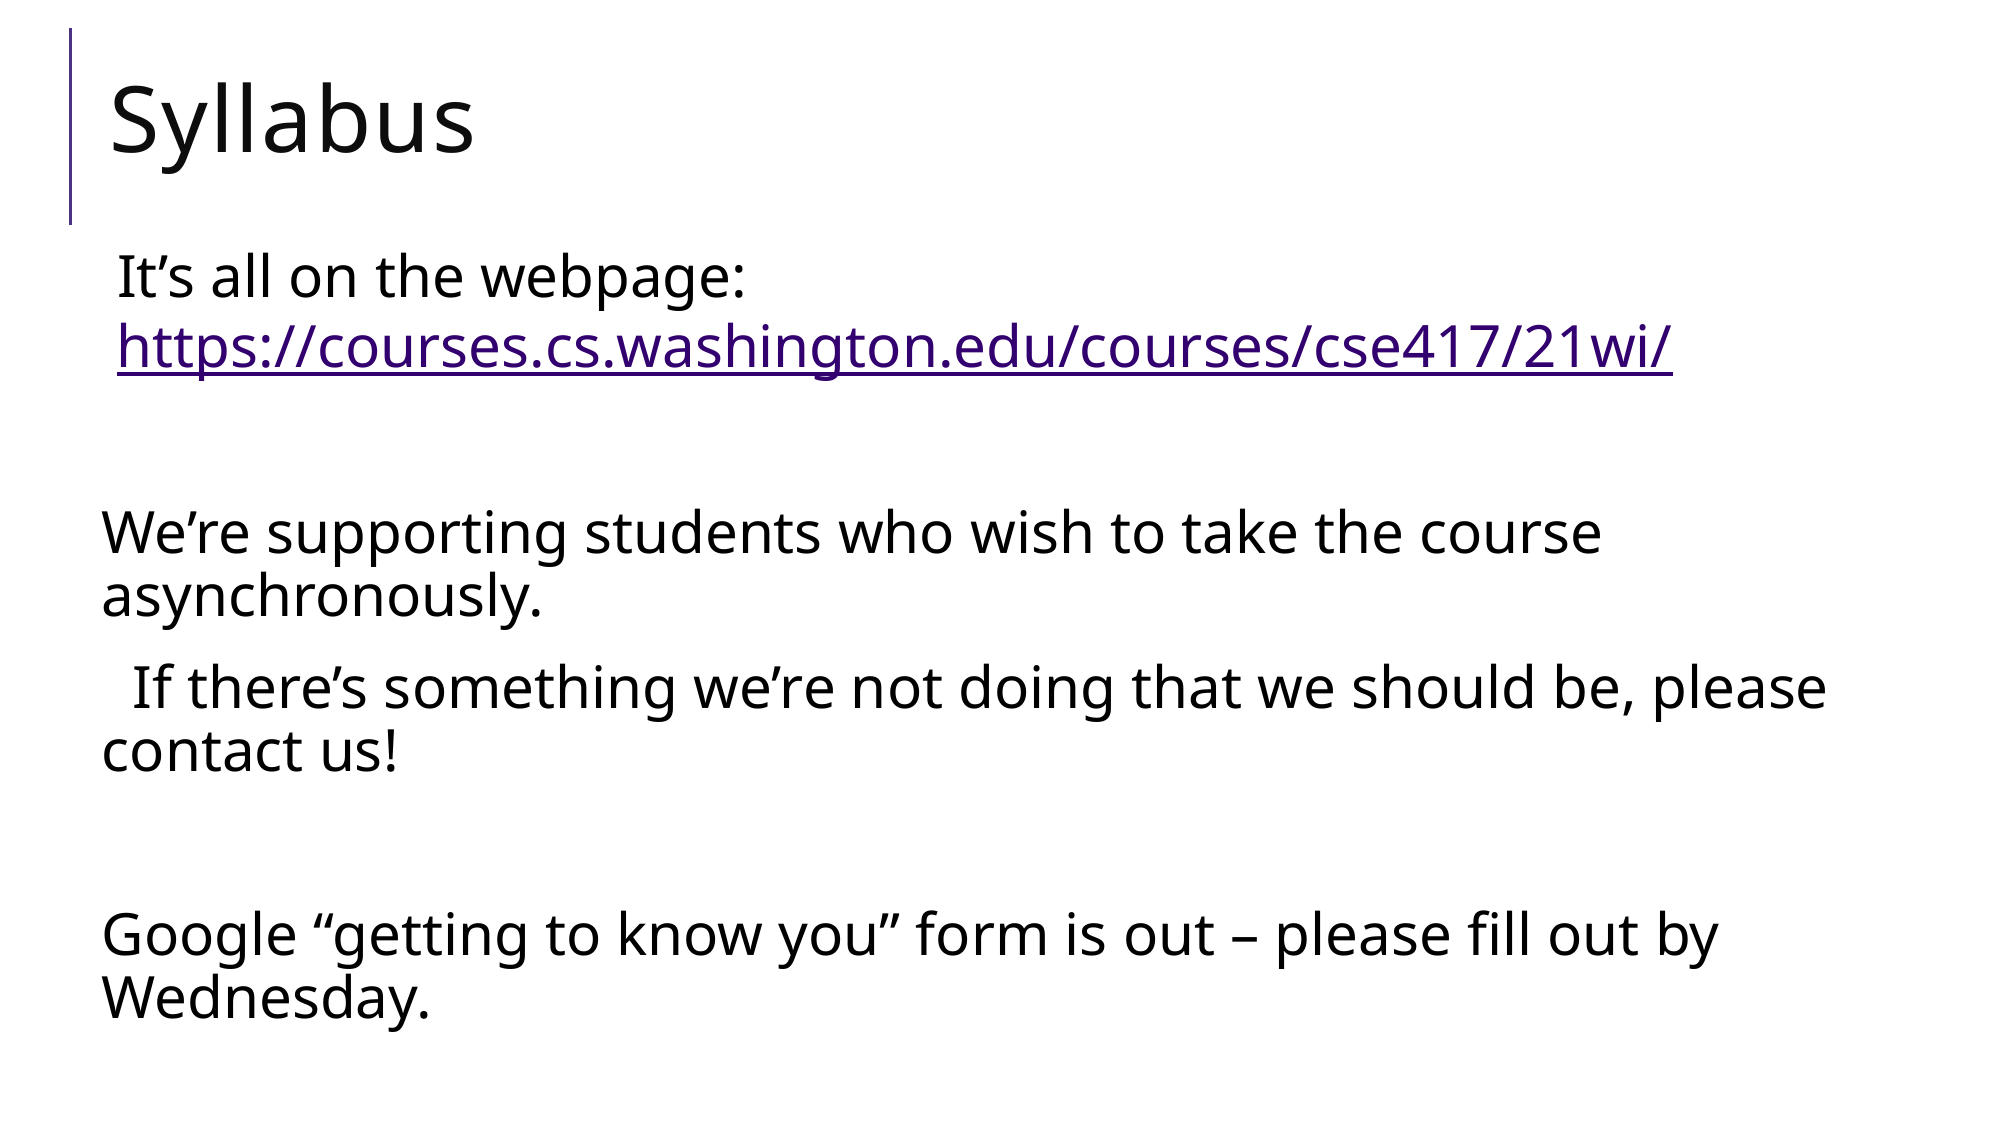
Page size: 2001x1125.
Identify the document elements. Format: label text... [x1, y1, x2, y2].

title Syllabus [94, 43, 1930, 210]
list It’s all on the webpage: https://courses.cs.washington.edu/courses/cse417/21wi/ We’re supporting students who wish to take the course asynchronously. If there’s something we’re not doing that we should be, please contact us! Google “getting to know you” form is out – please fill out by Wednesday. [94, 240, 1930, 1035]
